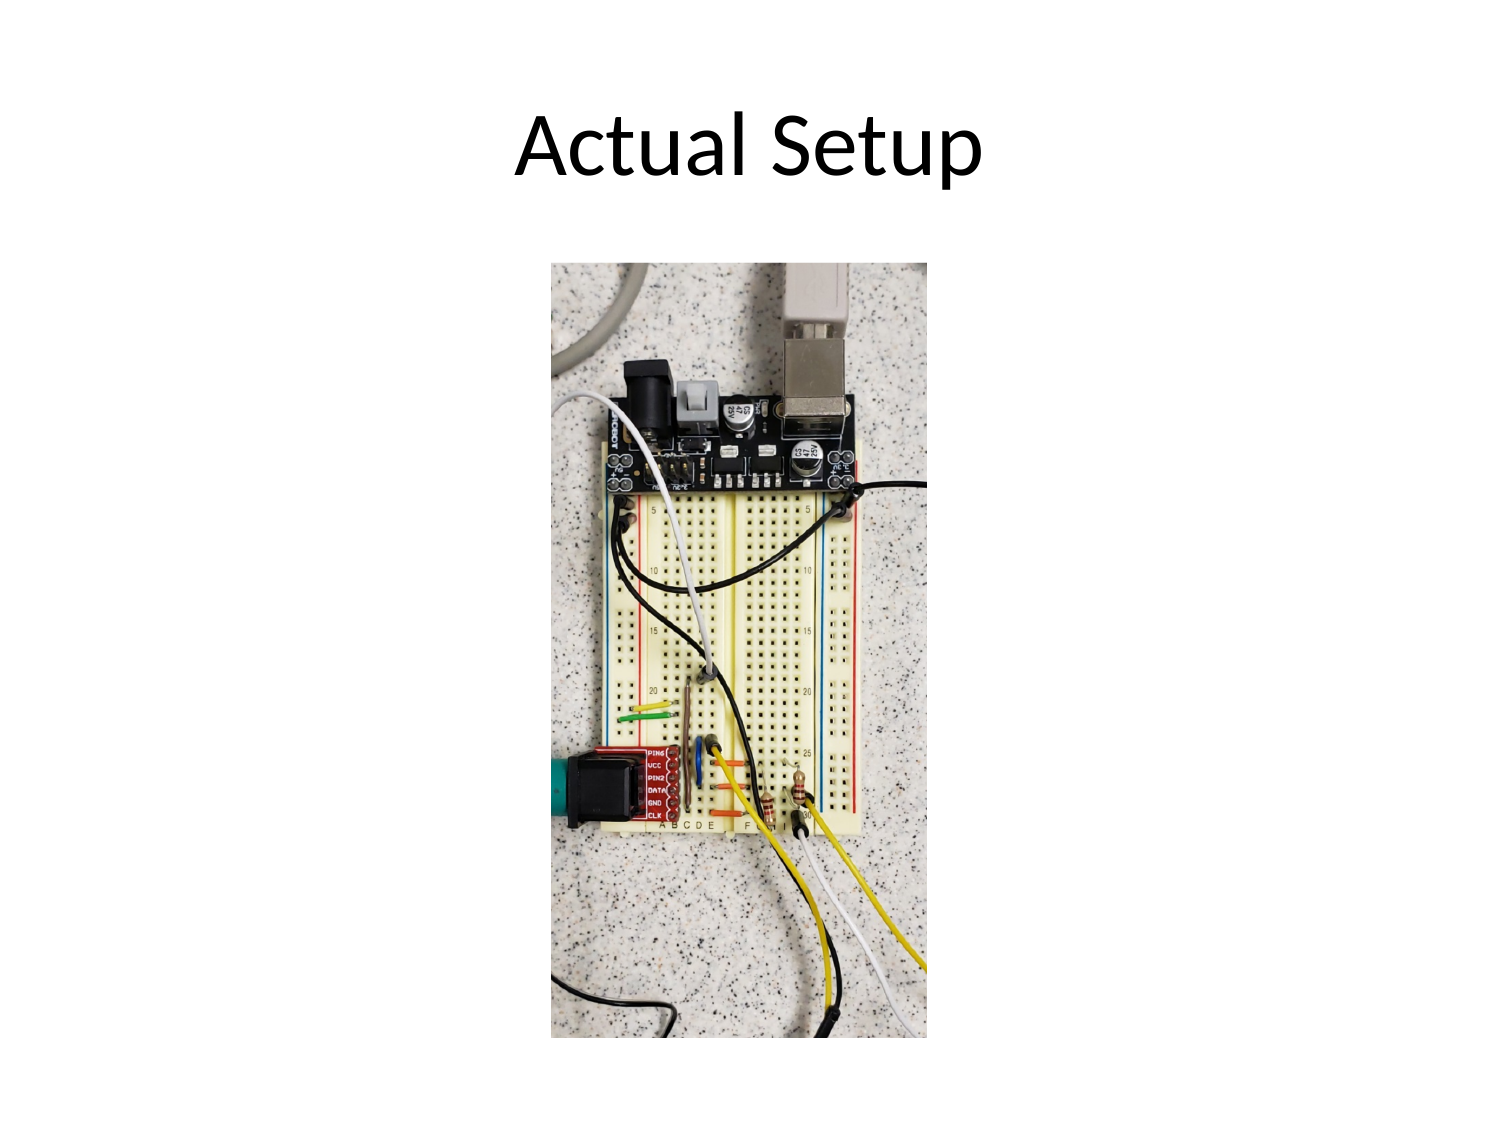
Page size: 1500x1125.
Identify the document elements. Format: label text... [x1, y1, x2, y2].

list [350, 461, 1127, 839]
picture [551, 839, 927, 1038]
picture [551, 264, 927, 461]
title Actual Setup [75, 45, 1425, 233]
